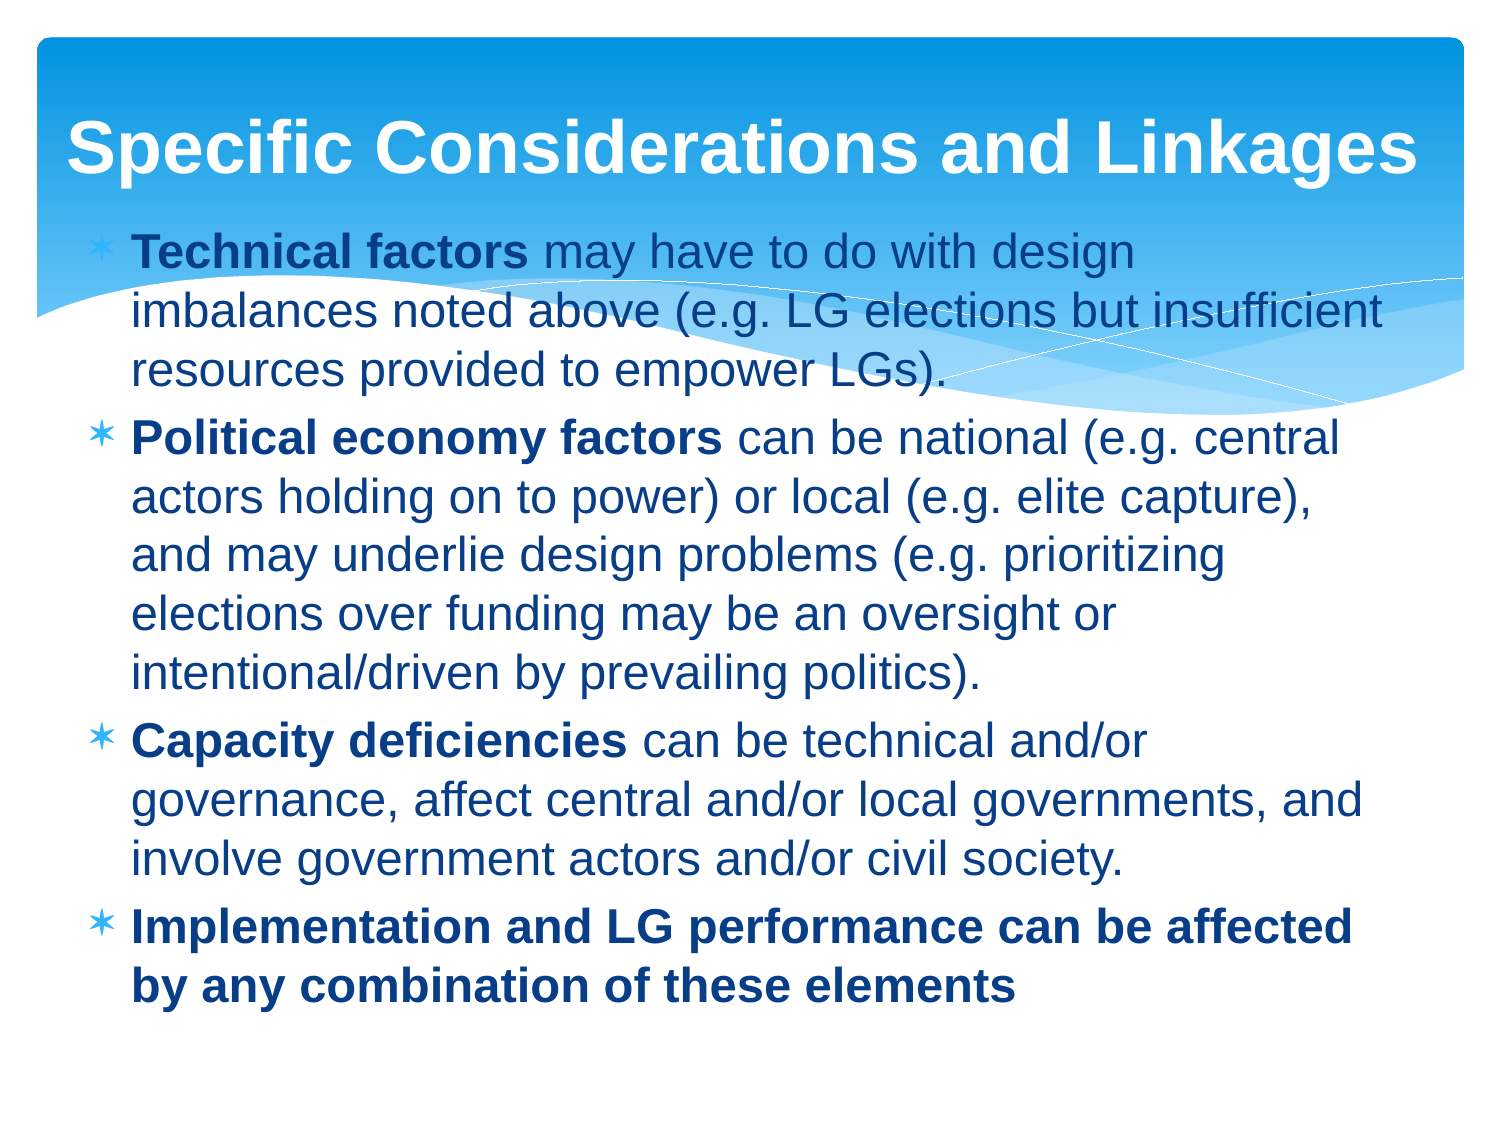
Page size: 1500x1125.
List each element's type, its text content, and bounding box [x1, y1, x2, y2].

list Technical factors may have to do with design imbalances noted above (e.g. LG elections but insufficient resources provided to empower LGs). Political economy factors can be national (e.g. central actors holding on to power) or local (e.g. elite capture), and may underlie design problems (e.g. prioritizing elections over funding may be an oversight or intentional/driven by prevailing politics). Capacity deficiencies can be technical and/or governance, affect central and/or local governments, and involve government actors and/or civil society. Implementation and LG performance can be affected by any combination of these elements [75, 212, 1413, 1038]
title Specific Considerations and Linkages [50, 62, 1438, 225]
